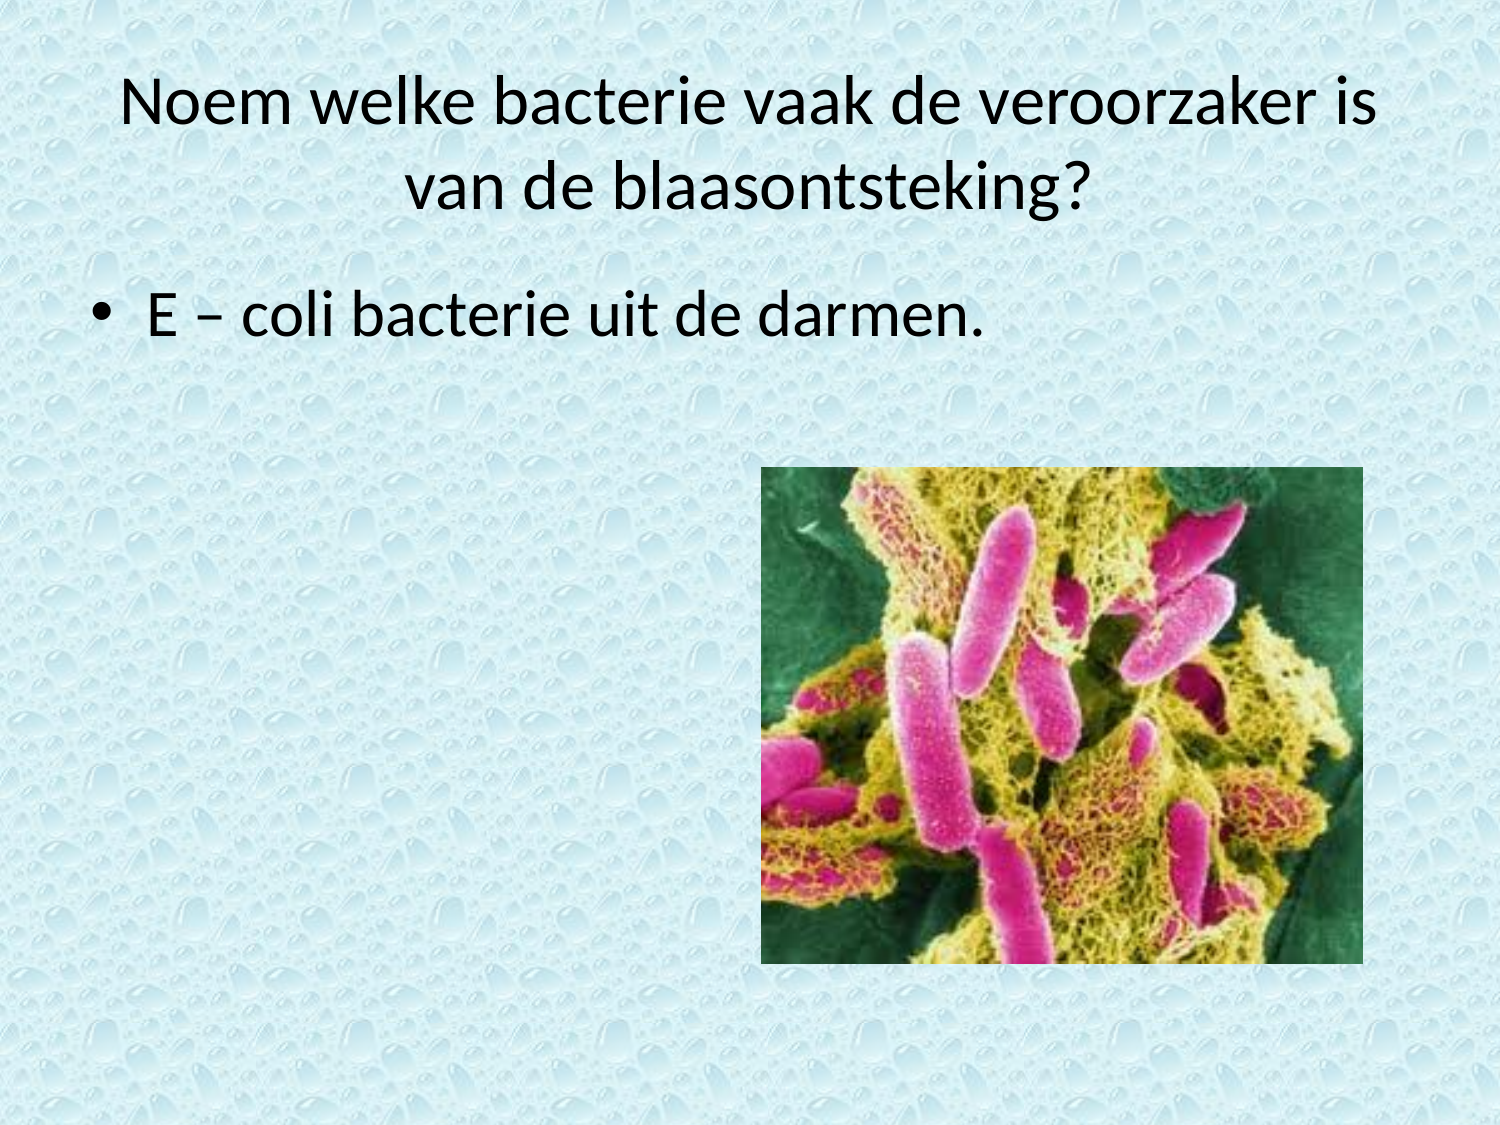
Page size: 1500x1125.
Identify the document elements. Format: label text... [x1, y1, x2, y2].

title Noem welke bacterie vaak de veroorzaker is van de blaasontsteking? [75, 45, 1425, 233]
list E – coli bacterie uit de darmen. [75, 262, 1425, 1005]
picture [761, 467, 1363, 964]
